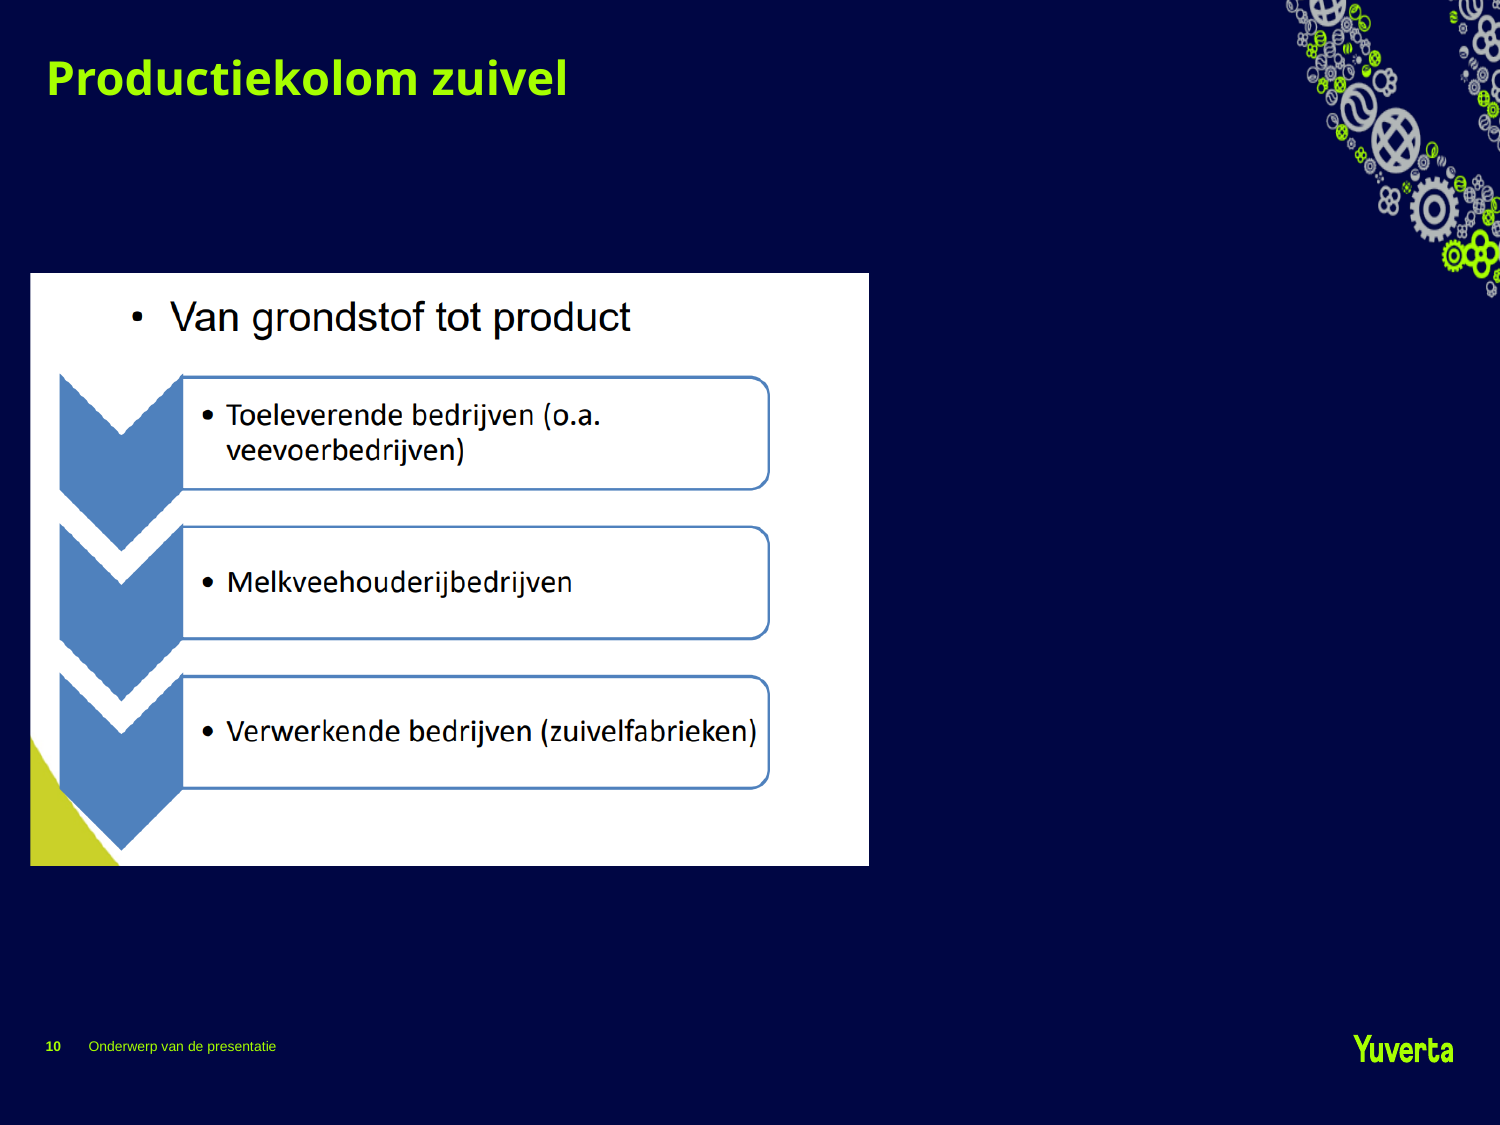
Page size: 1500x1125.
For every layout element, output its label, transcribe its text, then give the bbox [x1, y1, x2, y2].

slide_number 10 [45, 1037, 85, 1073]
footer Onderwerp van de presentatie [88, 1037, 741, 1073]
title Productiekolom zuivel [45, 48, 1308, 239]
picture [0, 0, 1500, 1125]
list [30, 273, 869, 866]
